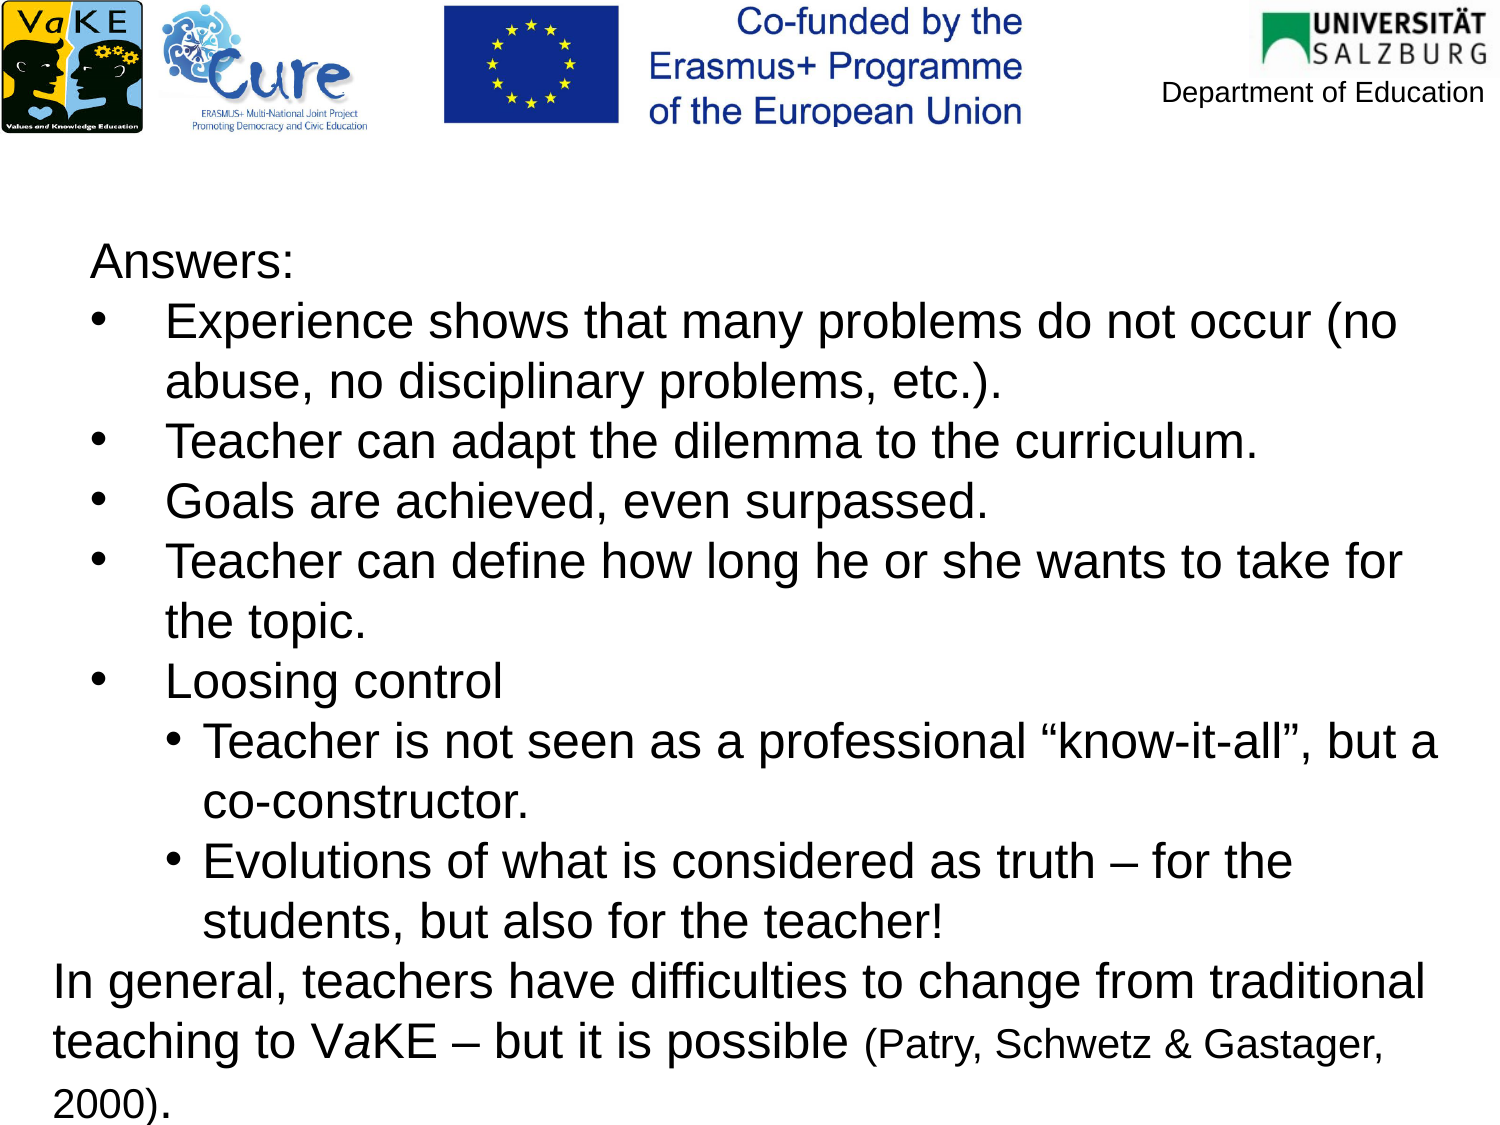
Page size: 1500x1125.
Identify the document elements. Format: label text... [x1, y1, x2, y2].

picture [1249, 0, 1500, 78]
text_box Answers: Experience shows that many problems do not occur (no abuse, no disciplinary problems, etc.). Teacher can adapt the dilemma to the curriculum. Goals are achieved, even surpassed. Teacher can define how long he or she wants to take for the topic. Loosing control Teacher is not seen as a professional “know-it-all”, but a co-constructor. Evolutions of what is considered as truth – for the students, but also for the teacher! In general, teachers have difficulties to change from traditional teaching to VaKE – but it is possible (Patry, Schwetz & Gastager, 2000). [0, 171, 1500, 1125]
picture [0, 0, 145, 135]
